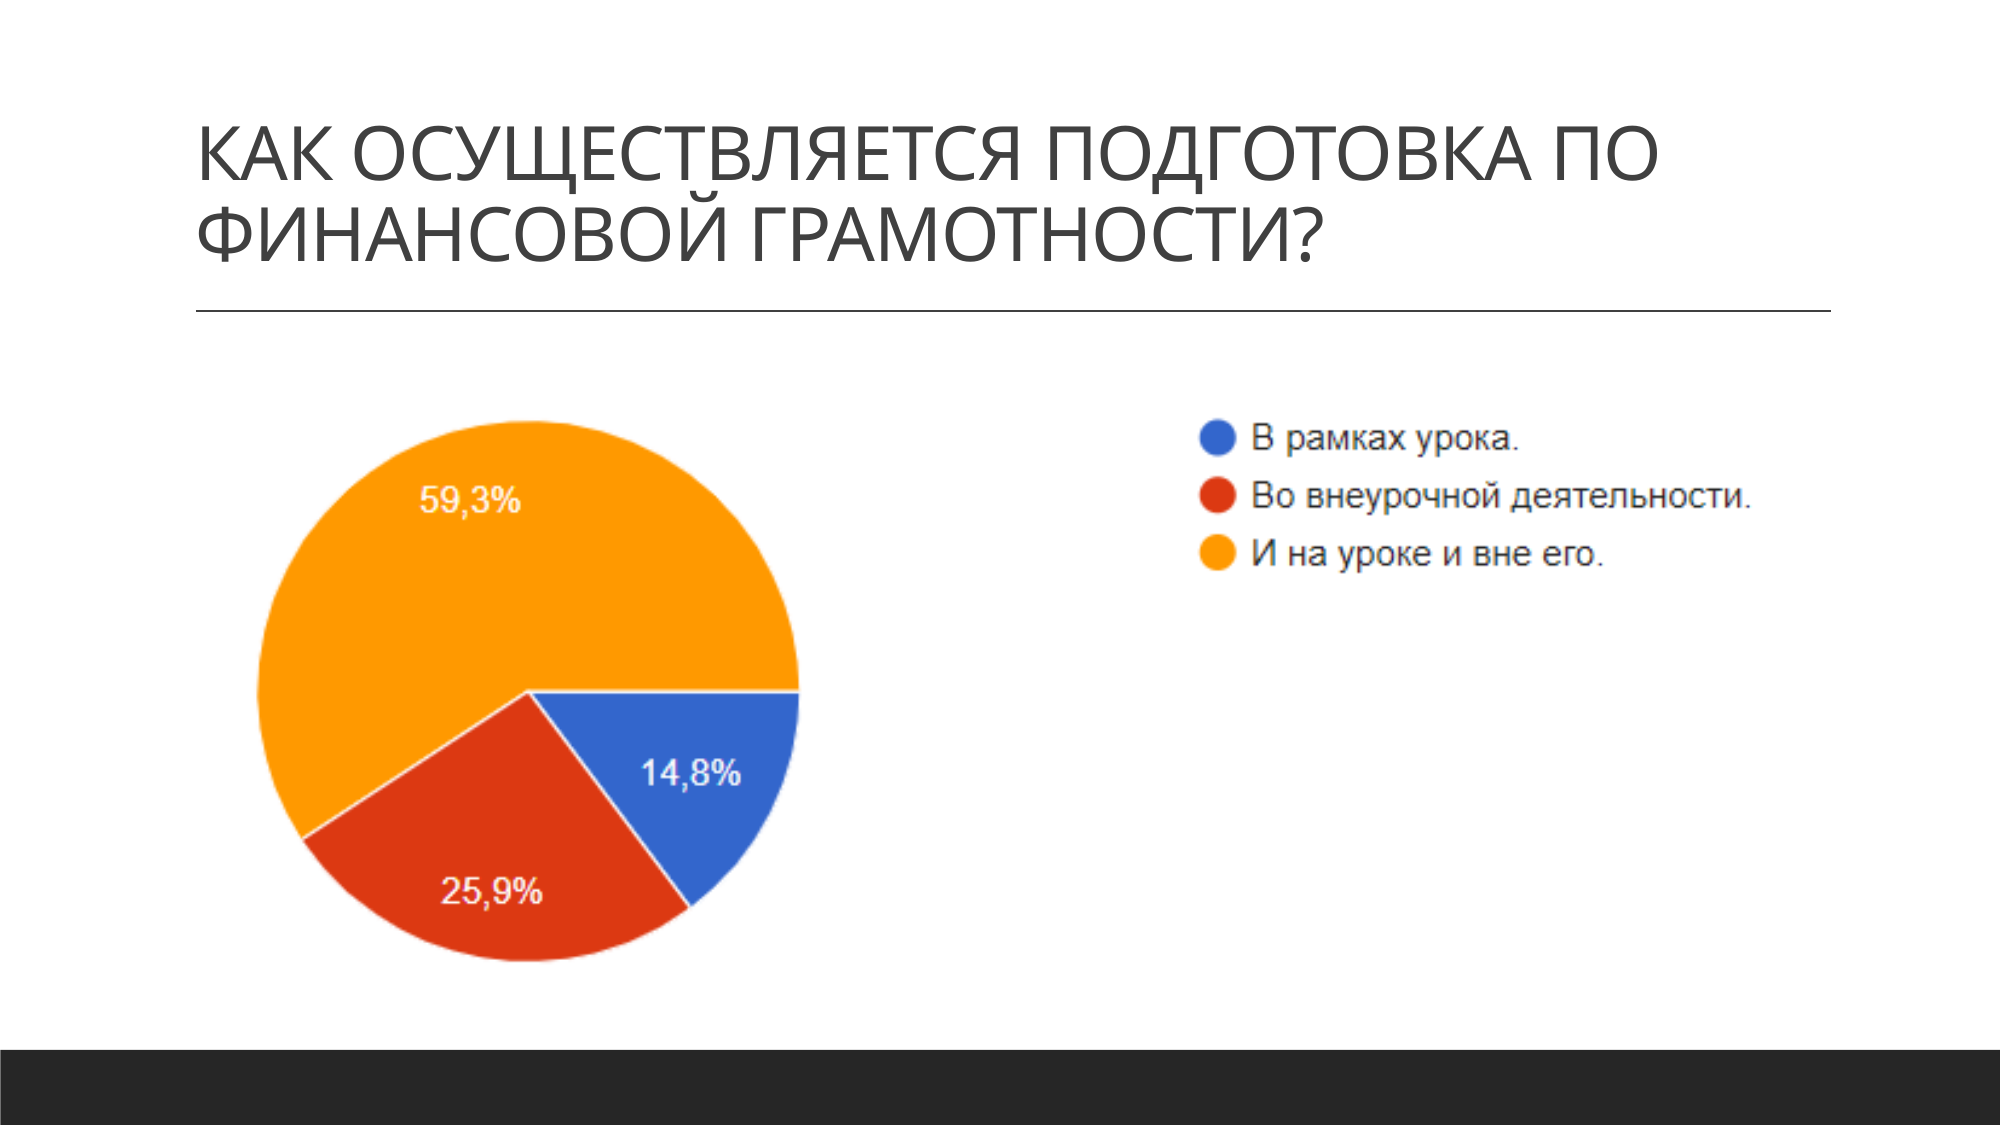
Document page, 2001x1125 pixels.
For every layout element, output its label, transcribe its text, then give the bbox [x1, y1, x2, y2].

picture [179, 354, 1845, 1042]
title КАК ОСУЩЕСТВЛЯЕТСЯ ПОДГОТОВКА ПО ФИНАНСОВОЙ ГРАМОТНОСТИ? [180, 47, 1830, 285]
